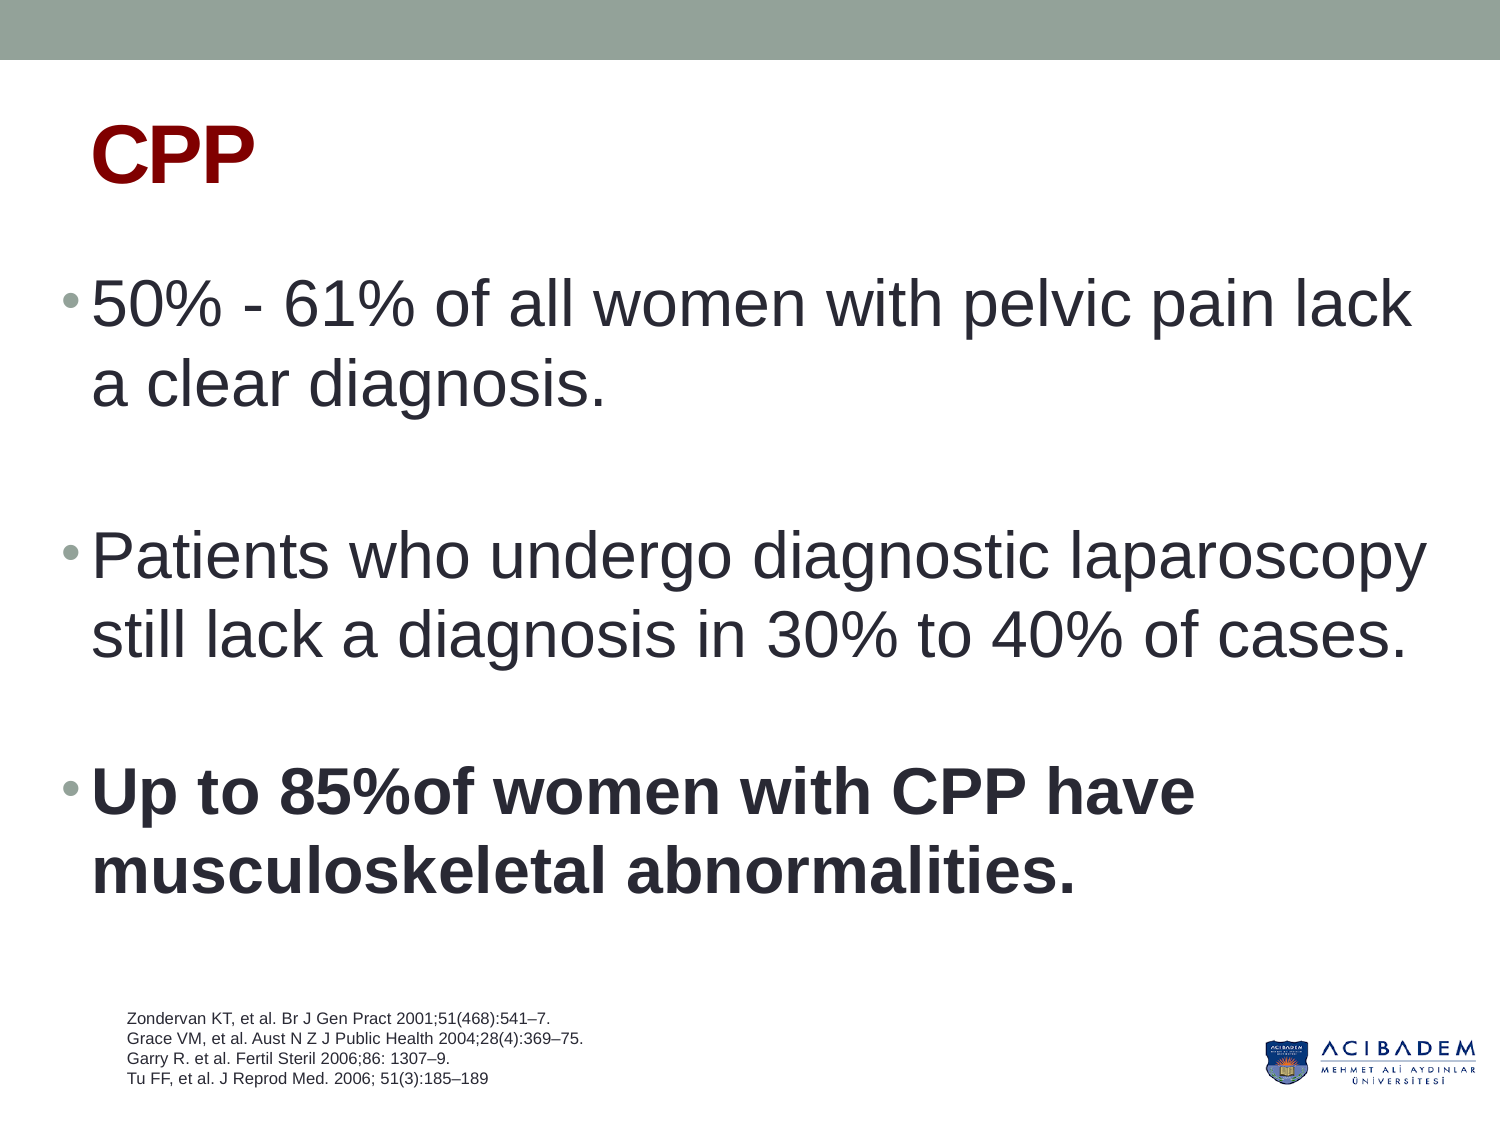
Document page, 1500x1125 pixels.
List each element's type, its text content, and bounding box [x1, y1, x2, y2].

title CPP [75, 68, 1425, 232]
list 50% - 61% of all women with pelvic pain lack a clear diagnosis. Patients who undergo diagnostic laparoscopy still lack a diagnosis in 30% to 40% of cases. Up to 85%of women with CPP have musculoskeletal abnormalities. [46, 252, 1454, 1062]
picture [1247, 1015, 1500, 1125]
text_box Zondervan KT, et al. Br J Gen Pract 2001;51(468):541–7. Grace VM, et al. Aust N Z J Public Health 2004;28(4):369–75. Garry R. et al. Fertil Steril 2006;86: 1307–9. Tu FF, et al. J Reprod Med. 2006; 51(3):185–189 [112, 1000, 605, 1096]
